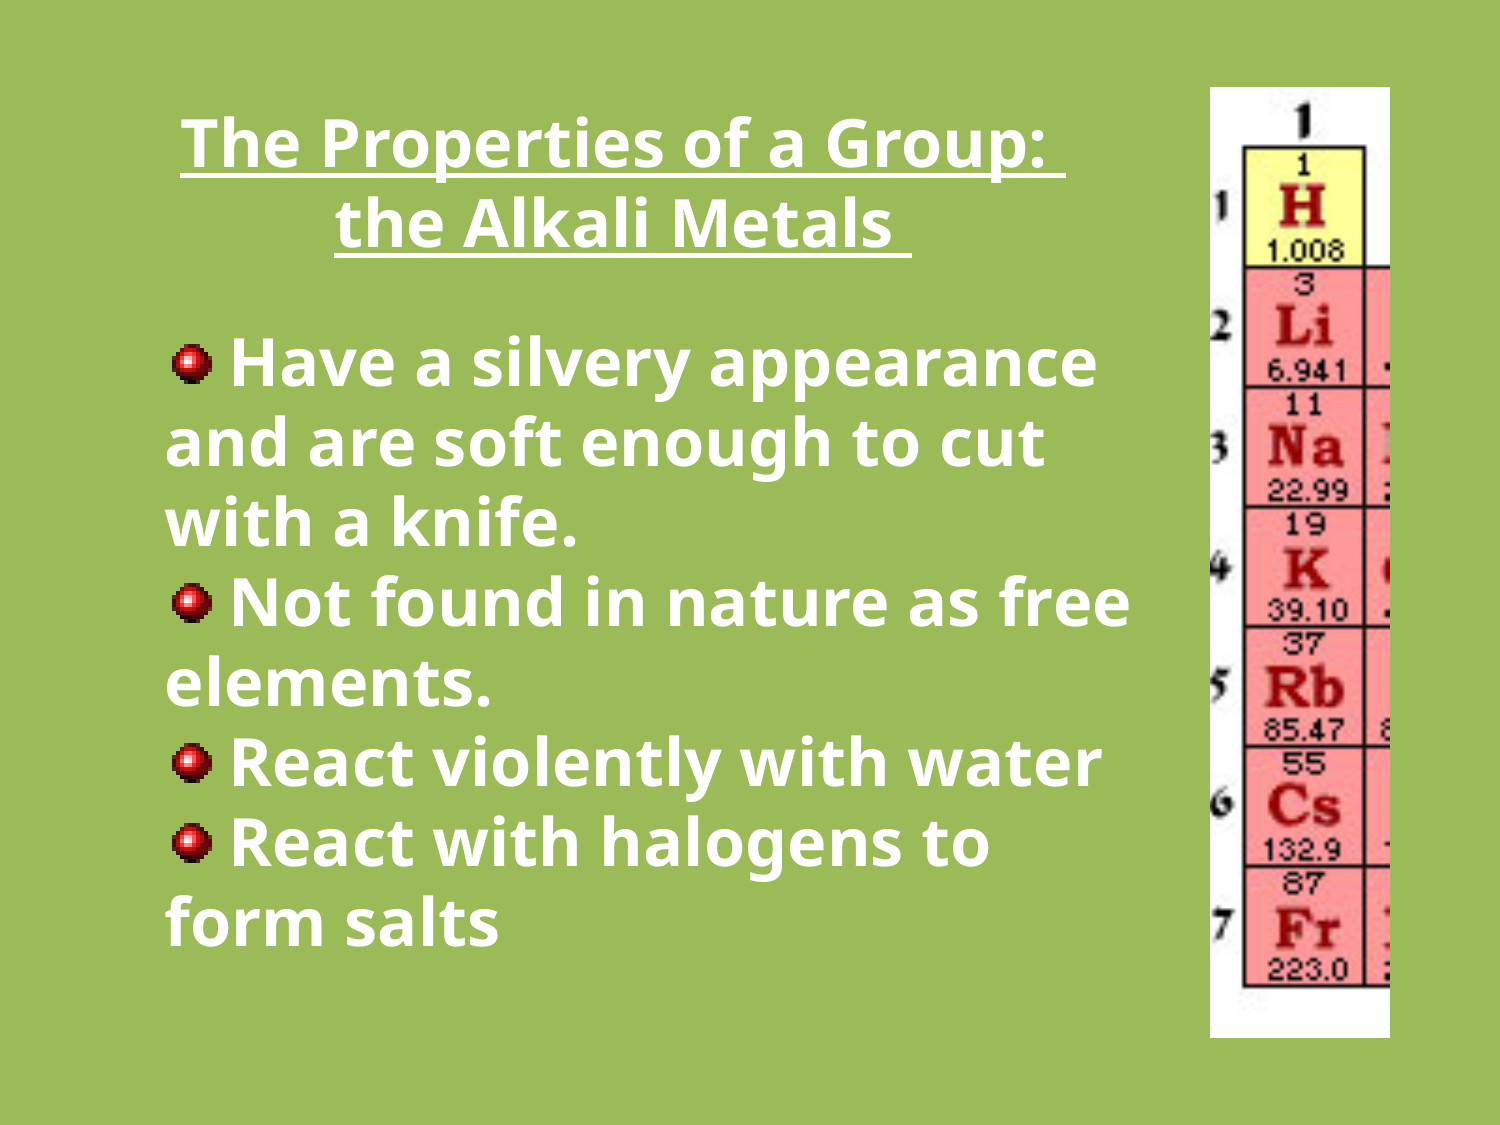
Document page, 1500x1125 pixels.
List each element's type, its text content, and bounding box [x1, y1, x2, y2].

text_box The Properties of a Group: the Alkali Metals [110, 87, 1136, 275]
picture [1210, 87, 1390, 1038]
picture [164, 336, 212, 384]
picture [164, 816, 212, 863]
picture [164, 736, 212, 783]
picture [164, 576, 212, 623]
text_box Have a silvery appearance and are soft enough to cut with a knife. Not found in nature as free elements. React violently with water React with halogens to form salts [150, 312, 1150, 967]
